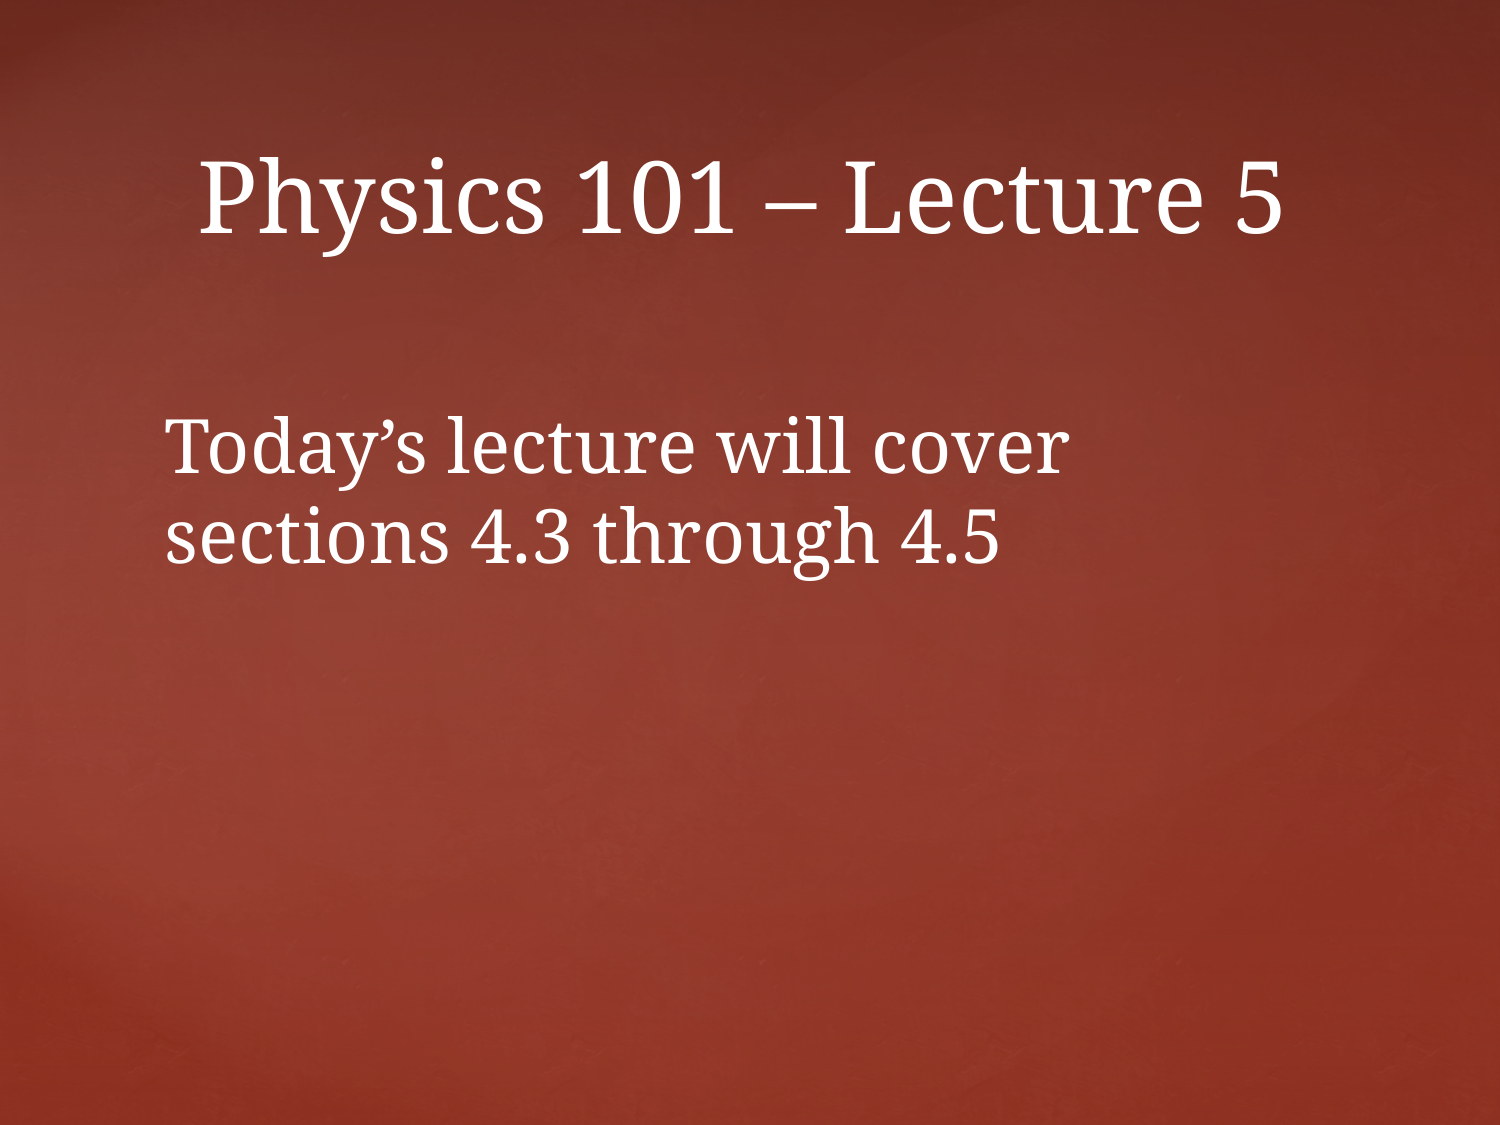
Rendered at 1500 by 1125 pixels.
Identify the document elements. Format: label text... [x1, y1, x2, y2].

list Physics 101 – Lecture 5 [125, 62, 1363, 325]
text_box Today’s lecture will cover sections 4.3 through 4.5 [150, 356, 1388, 620]
